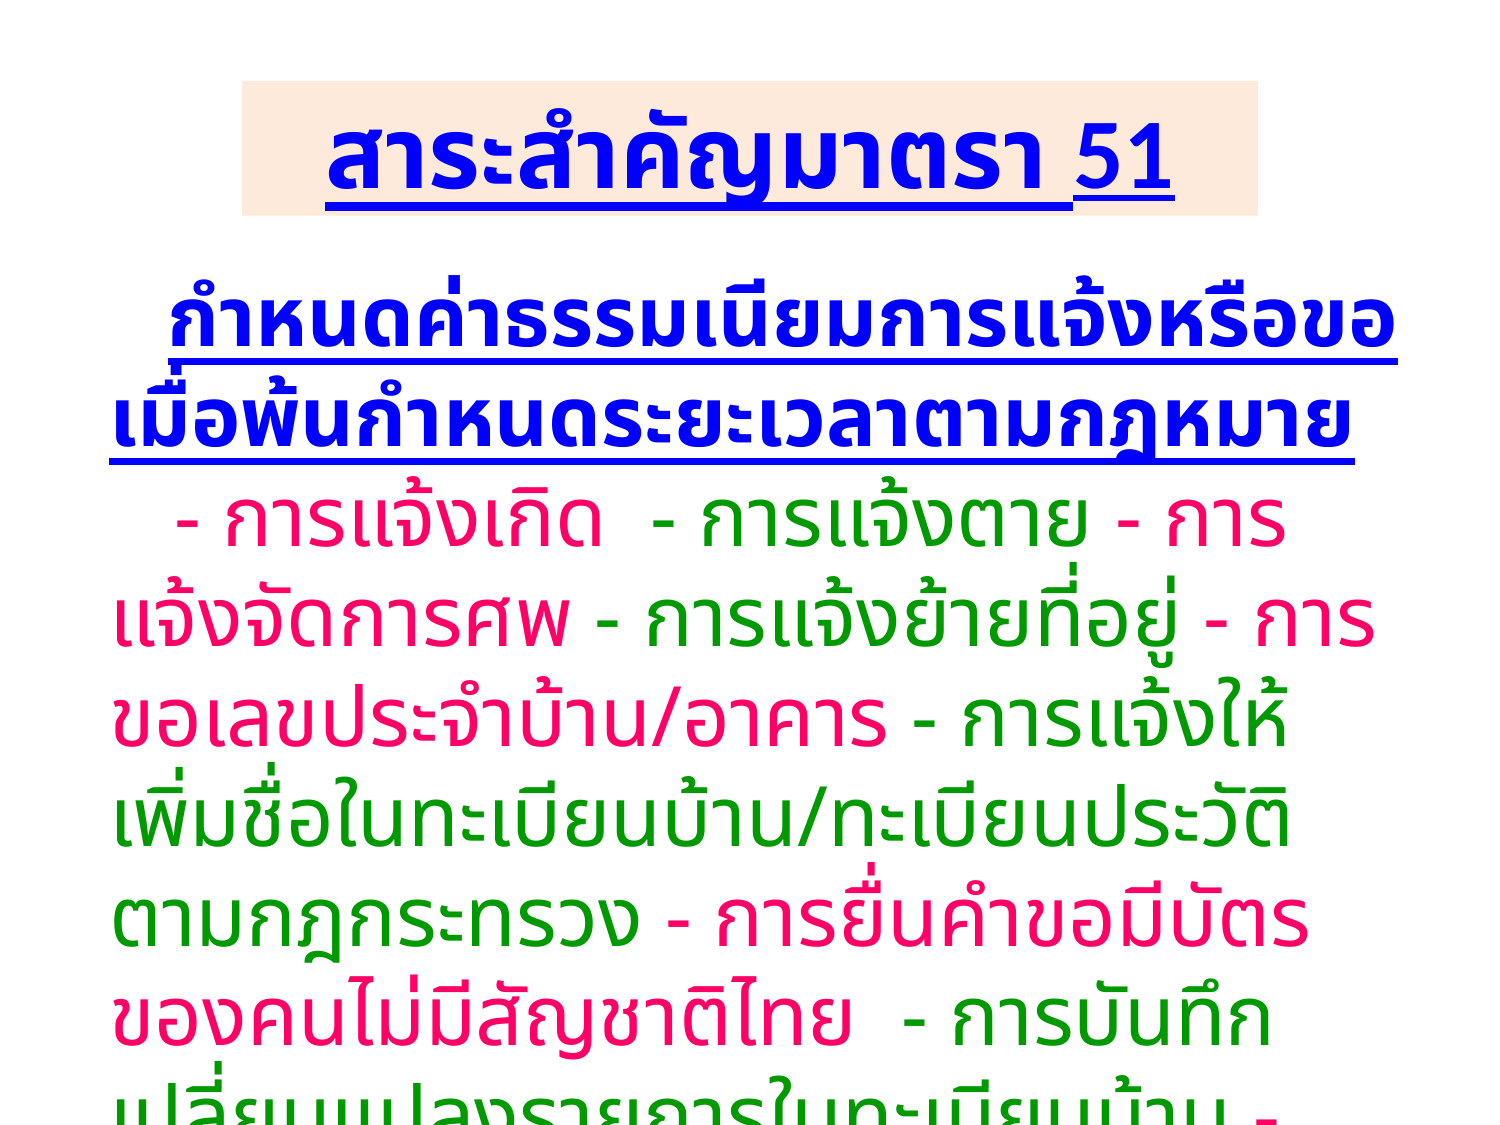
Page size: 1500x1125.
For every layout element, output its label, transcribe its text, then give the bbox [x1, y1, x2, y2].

text_box กำหนดค่าธรรมเนียมการแจ้งหรือขอ เมื่อพ้นกำหนดระยะเวลาตามกฎหมาย - การแจ้งเกิด - การแจ้งตาย - การแจ้งจัดการศพ - การแจ้งย้ายที่อยู่ - การขอเลขประจำบ้าน/อาคาร - การแจ้งให้เพิ่มชื่อในทะเบียนบ้าน/ทะเบียนประวัติตามกฎกระทรวง - การยื่นคำขอมีบัตรของคนไม่มีสัญชาติไทย - การบันทึกเปลี่ยนแปลงรายการในทะเบียนบ้าน - การแจ้งรื้อบ้าน - การแจ้งย้ายบ้านที่เคลื่อนย้ายได้ [94, 255, 1424, 1125]
text_box สาระสำคัญมาตรา 51 [242, 80, 1258, 216]
